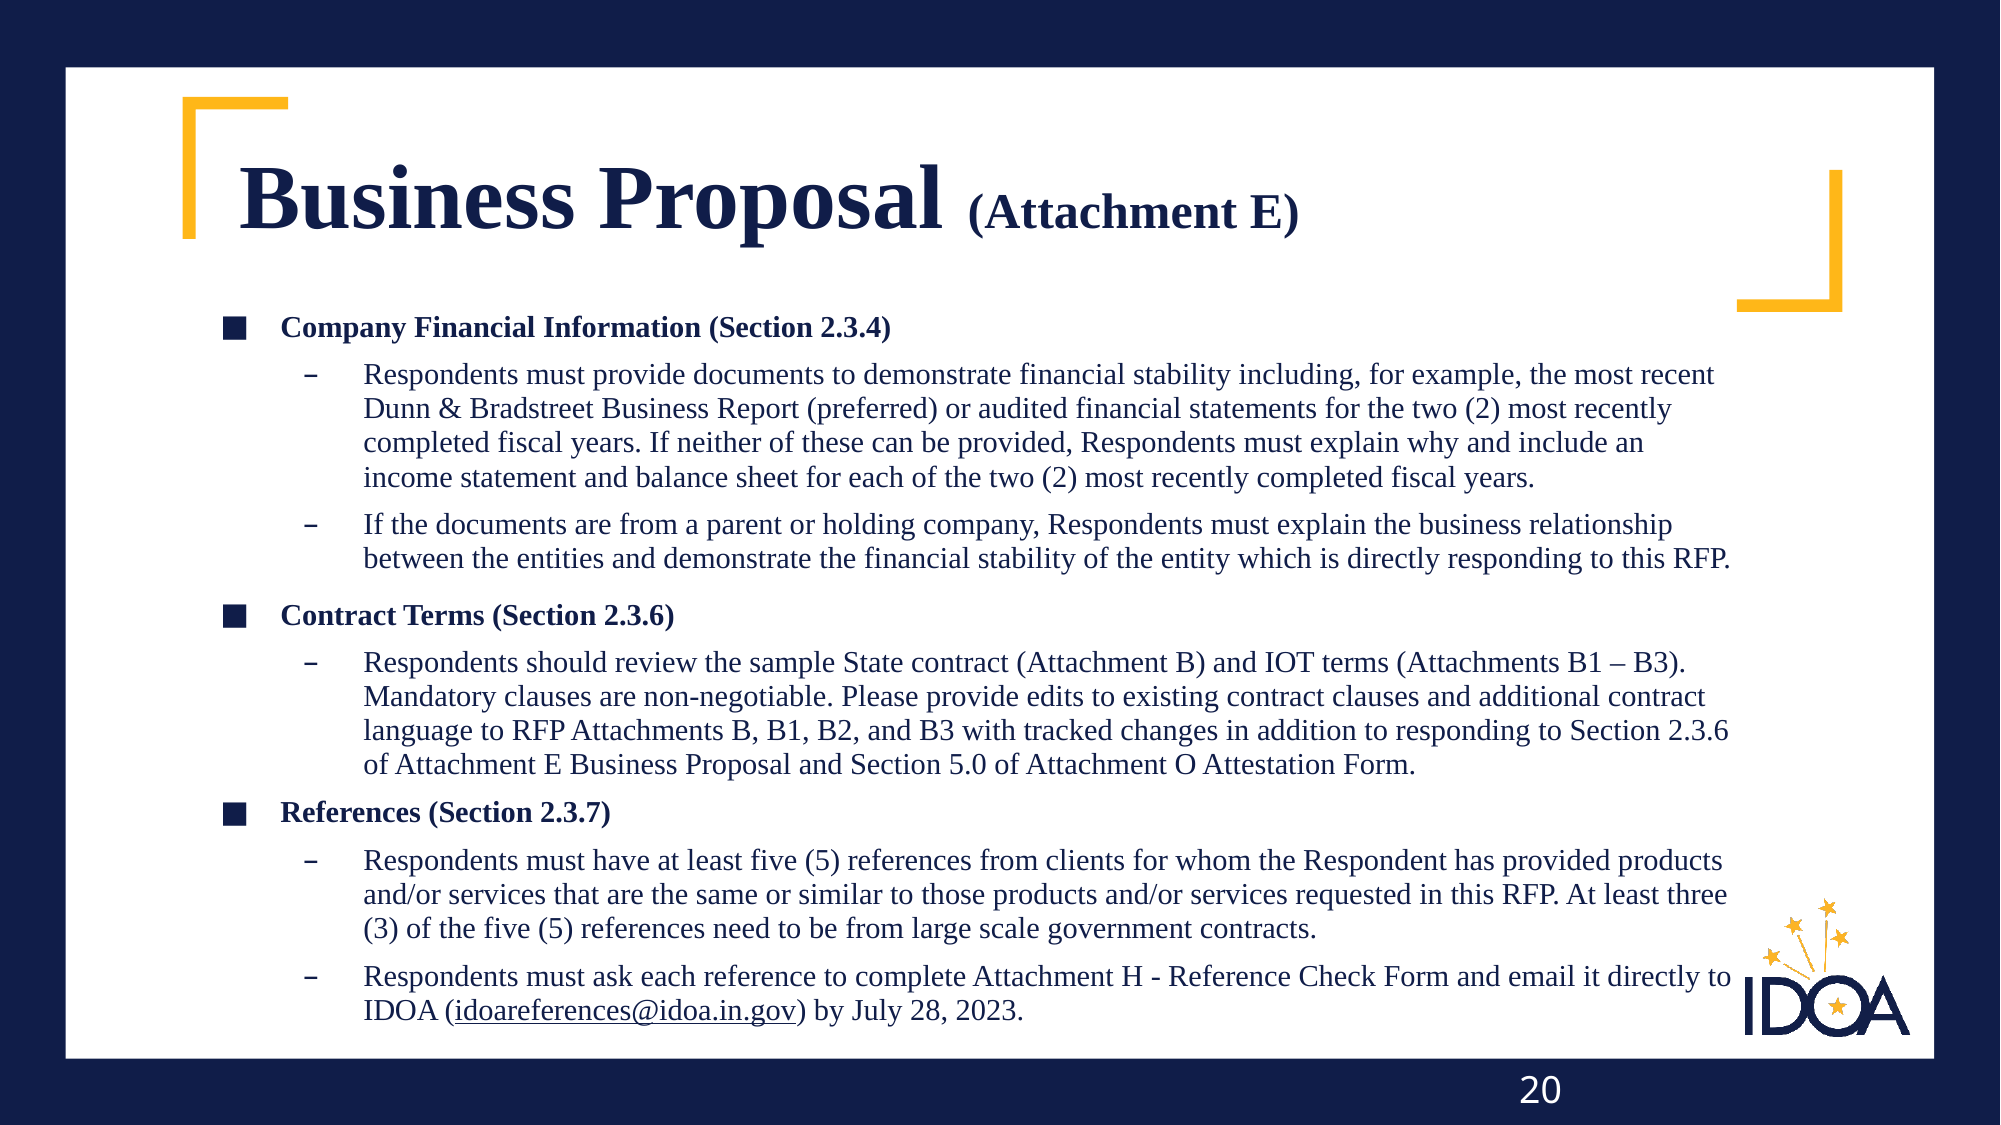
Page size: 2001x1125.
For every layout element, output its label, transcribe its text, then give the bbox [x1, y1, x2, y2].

title Business Proposal (Attachment E) [225, 142, 1800, 279]
list Company Financial Information (Section 2.3.4) Respondents must provide documents to demonstrate financial stability including, for example, the most recent Dunn & Bradstreet Business Report (preferred) or audited financial statements for the two (2) most recently completed fiscal years. If neither of these can be provided, Respondents must explain why and include an income statement and balance sheet for each of the two (2) most recently completed fiscal years. If the documents are from a parent or holding company, Respondents must explain the business relationship between the entities and demonstrate the financial stability of the entity which is directly responding to this RFP. Contract Terms (Section 2.3.6) Respondents should review the sample State contract (Attachment B) and IOT terms (Attachments B1 – B3). Mandatory clauses are non-negotiable. Please provide edits to existing contract clauses and additional contract language to RFP Attachments B, B1, B2, and B3 with tracked changes in addition to responding to Section 2.3.6 of Attachment E Business Proposal and Section 5.0 of Attachment O Attestation Form. References (Section 2.3.7) Respondents must have at least five (5) references from clients for whom the Respondent has provided products and/or services that are the same or similar to those products and/or services requested in this RFP. At least three (3) of the five (5) references need to be from large scale government contracts. Respondents must ask each reference to complete Attachment H - Reference Check Form and email it directly to IDOA (idoareferences@idoa.in.gov) by July 28, 2023. [205, 307, 1753, 1077]
picture [1753, 857, 1959, 1114]
slide_number 20 [1504, 1058, 1767, 1125]
